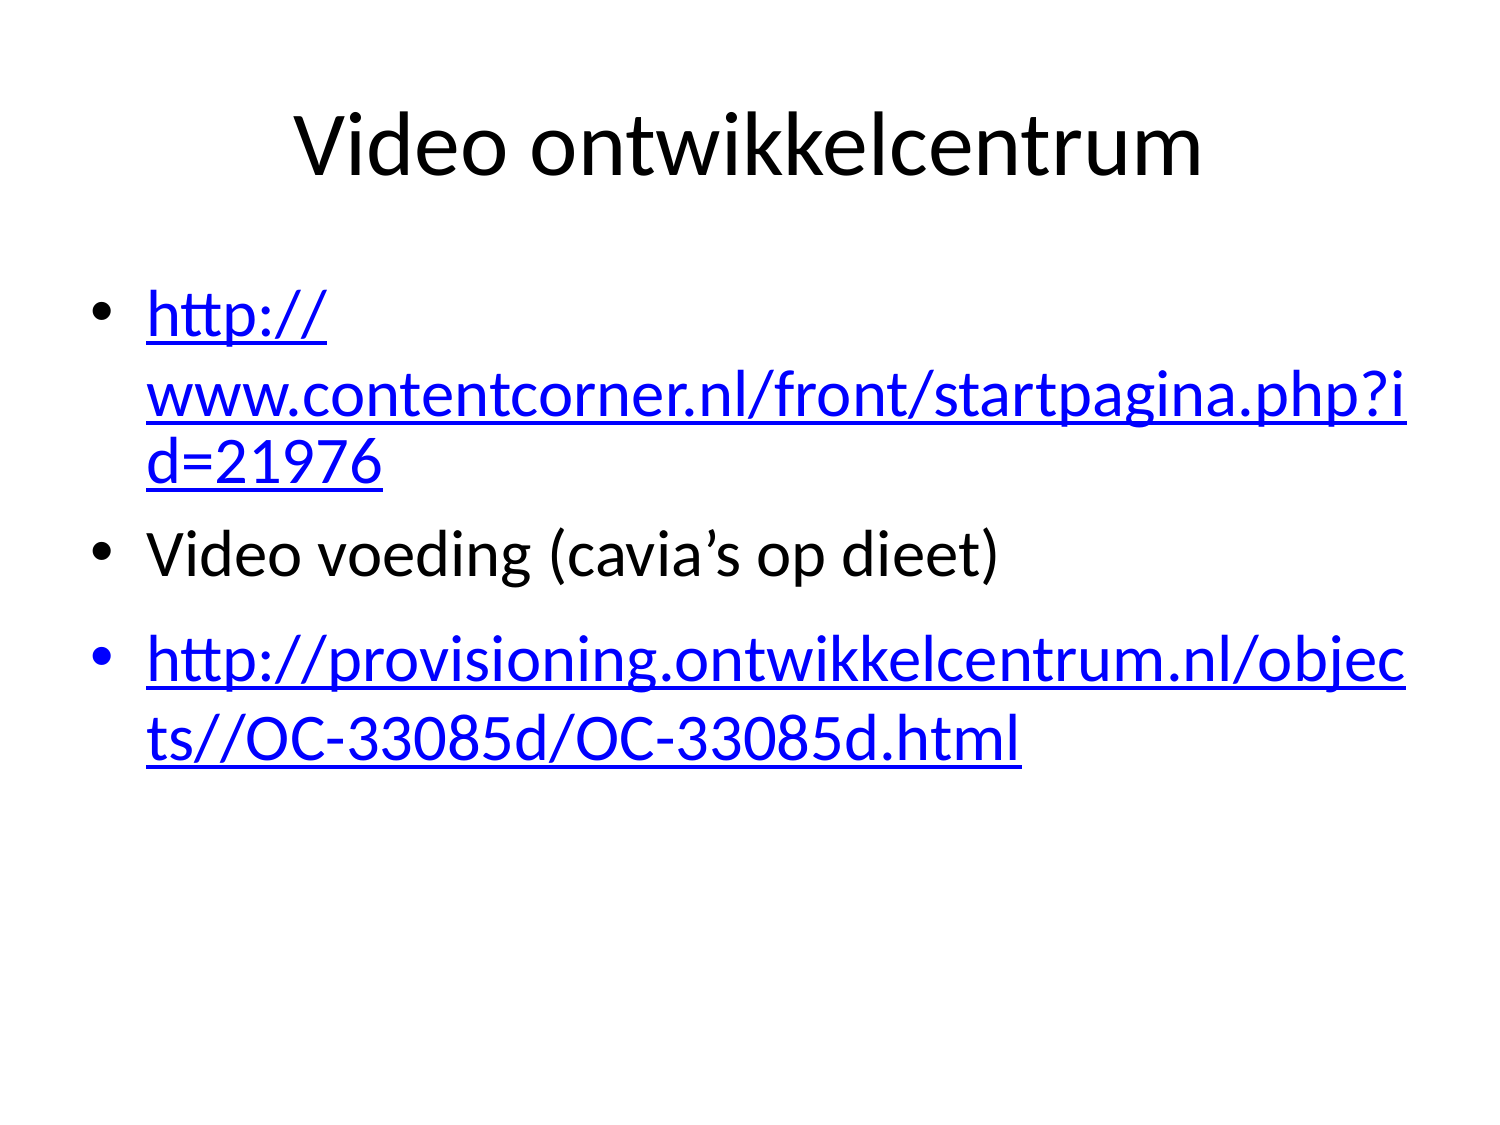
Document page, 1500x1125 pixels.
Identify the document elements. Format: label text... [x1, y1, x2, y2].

title Video ontwikkelcentrum [75, 45, 1425, 233]
list http://www.contentcorner.nl/front/startpagina.php?id=21976 Video voeding (cavia’s op dieet) http://provisioning.ontwikkelcentrum.nl/objects//OC-33085d/OC-33085d.html [75, 262, 1425, 1005]
